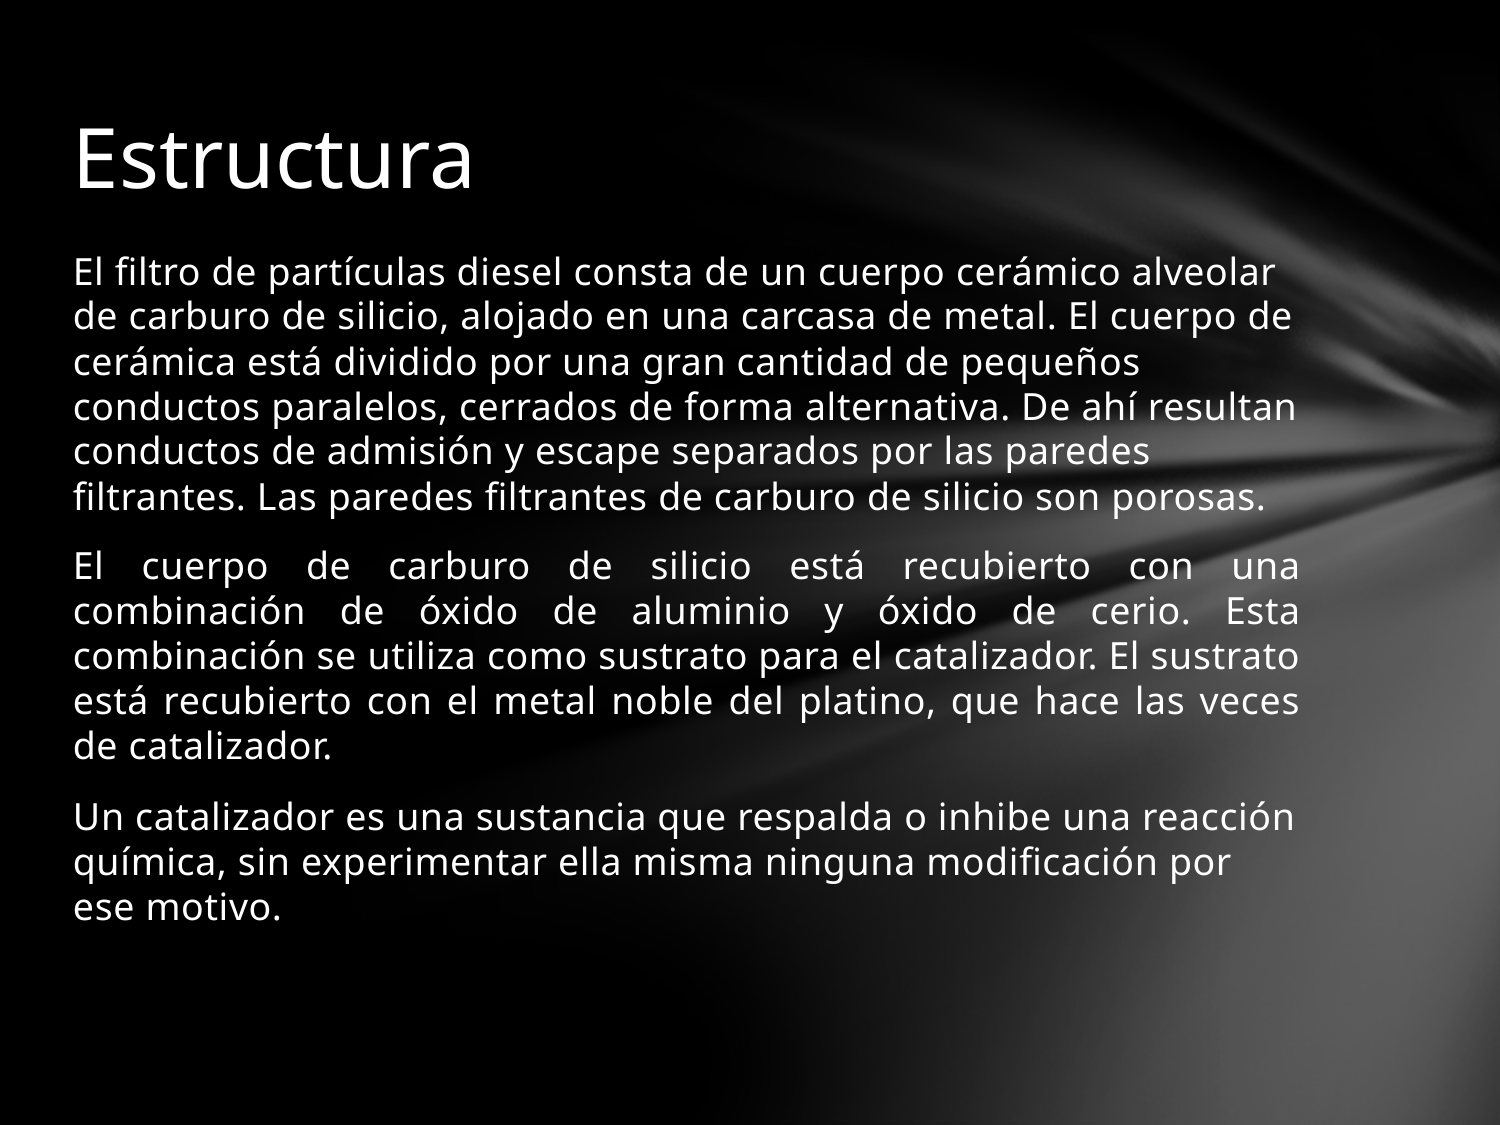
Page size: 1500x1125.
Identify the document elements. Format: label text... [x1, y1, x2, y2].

title Estructura [57, 37, 1318, 213]
list El filtro de partículas diesel consta de un cuerpo cerámico alveolar de carburo de silicio, alojado en una carcasa de metal. El cuerpo de cerámica está dividido por una gran cantidad de pequeños conductos paralelos, cerrados de forma alternativa. De ahí resultan conductos de admisión y escape separados por las paredes filtrantes. Las paredes filtrantes de carburo de silicio son porosas. El cuerpo de carburo de silicio está recubierto con una combinación de óxido de aluminio y óxido de cerio. Esta combinación se utiliza como sustrato para el catalizador. El sustrato está recubierto con el metal noble del platino, que hace las veces de catalizador. Un catalizador es una sustancia que respalda o inhibe una reacción química, sin experimentar ella misma ninguna modificación por ese motivo. [57, 239, 1318, 1015]
